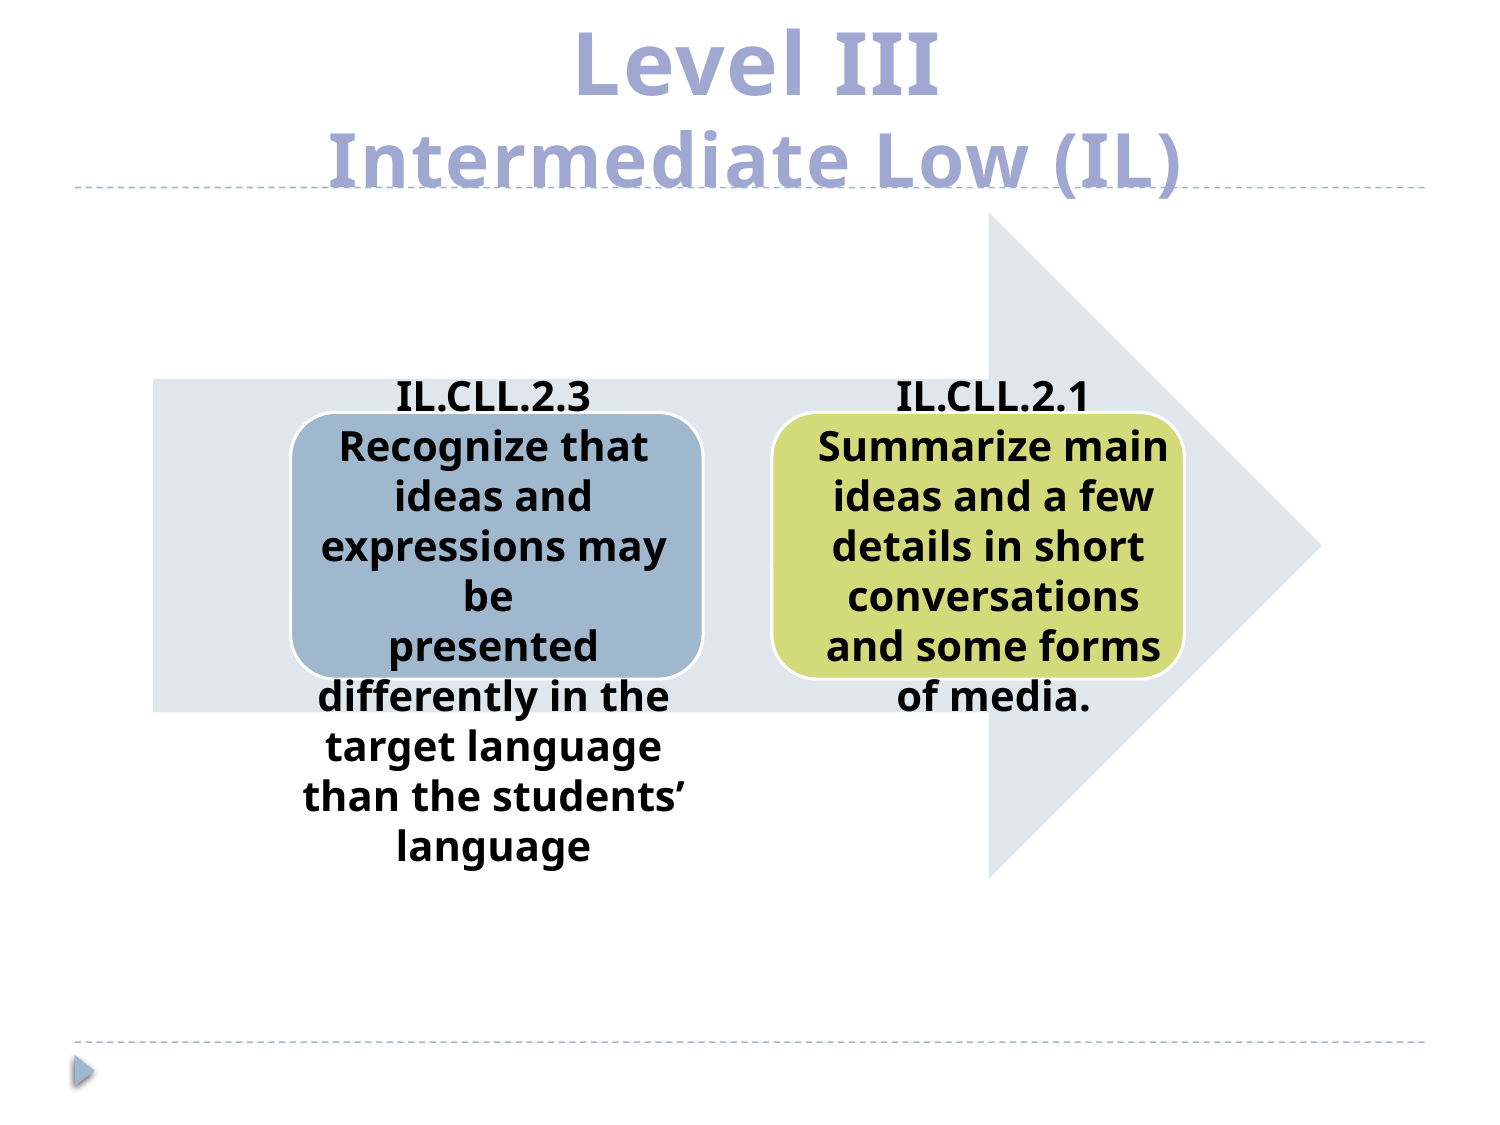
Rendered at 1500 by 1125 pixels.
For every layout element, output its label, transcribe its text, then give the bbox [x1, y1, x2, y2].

text_box Level III Intermediate Low (IL) [249, 0, 1263, 210]
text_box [49, 212, 1426, 880]
